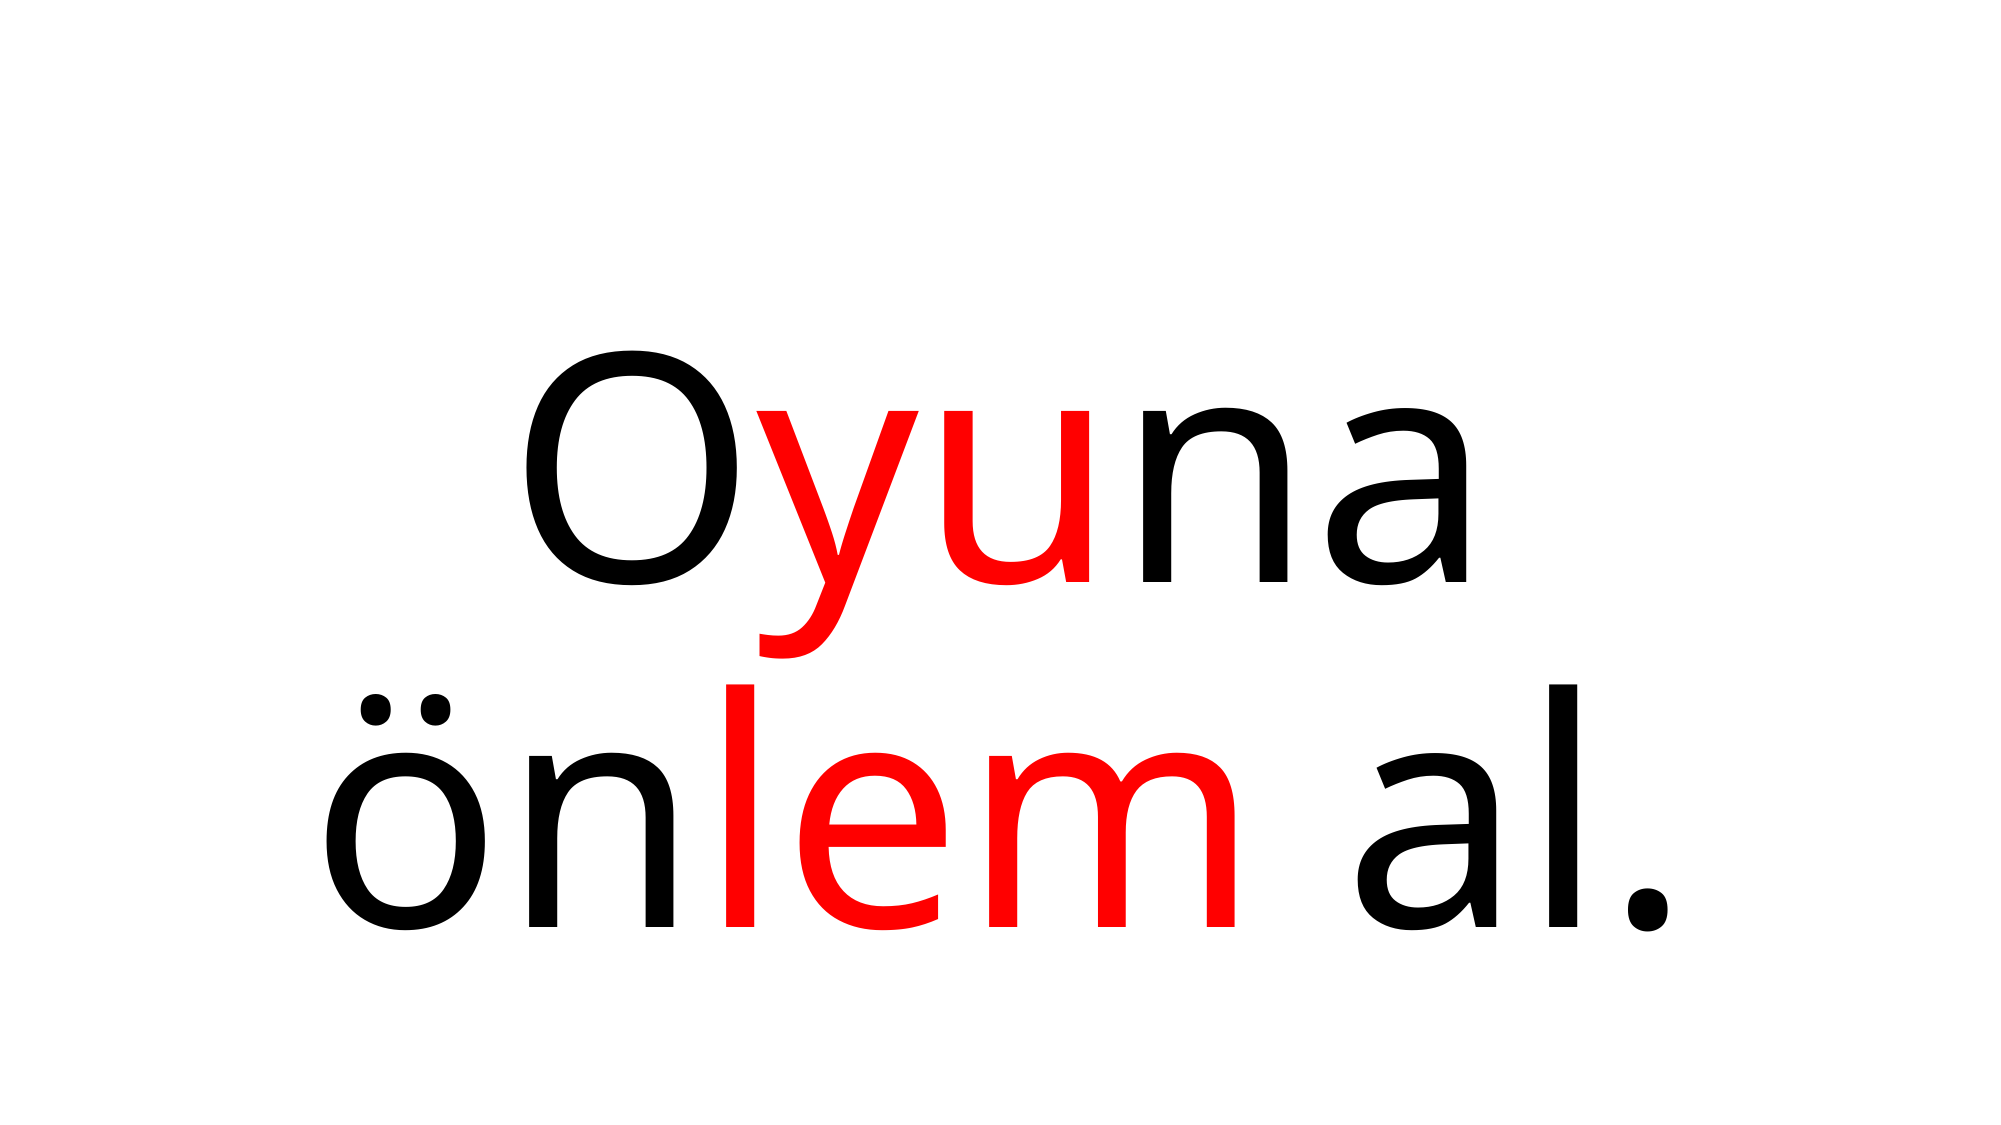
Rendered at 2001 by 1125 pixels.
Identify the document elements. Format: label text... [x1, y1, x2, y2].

list Oyuna önlem al. [137, 299, 1863, 1014]
